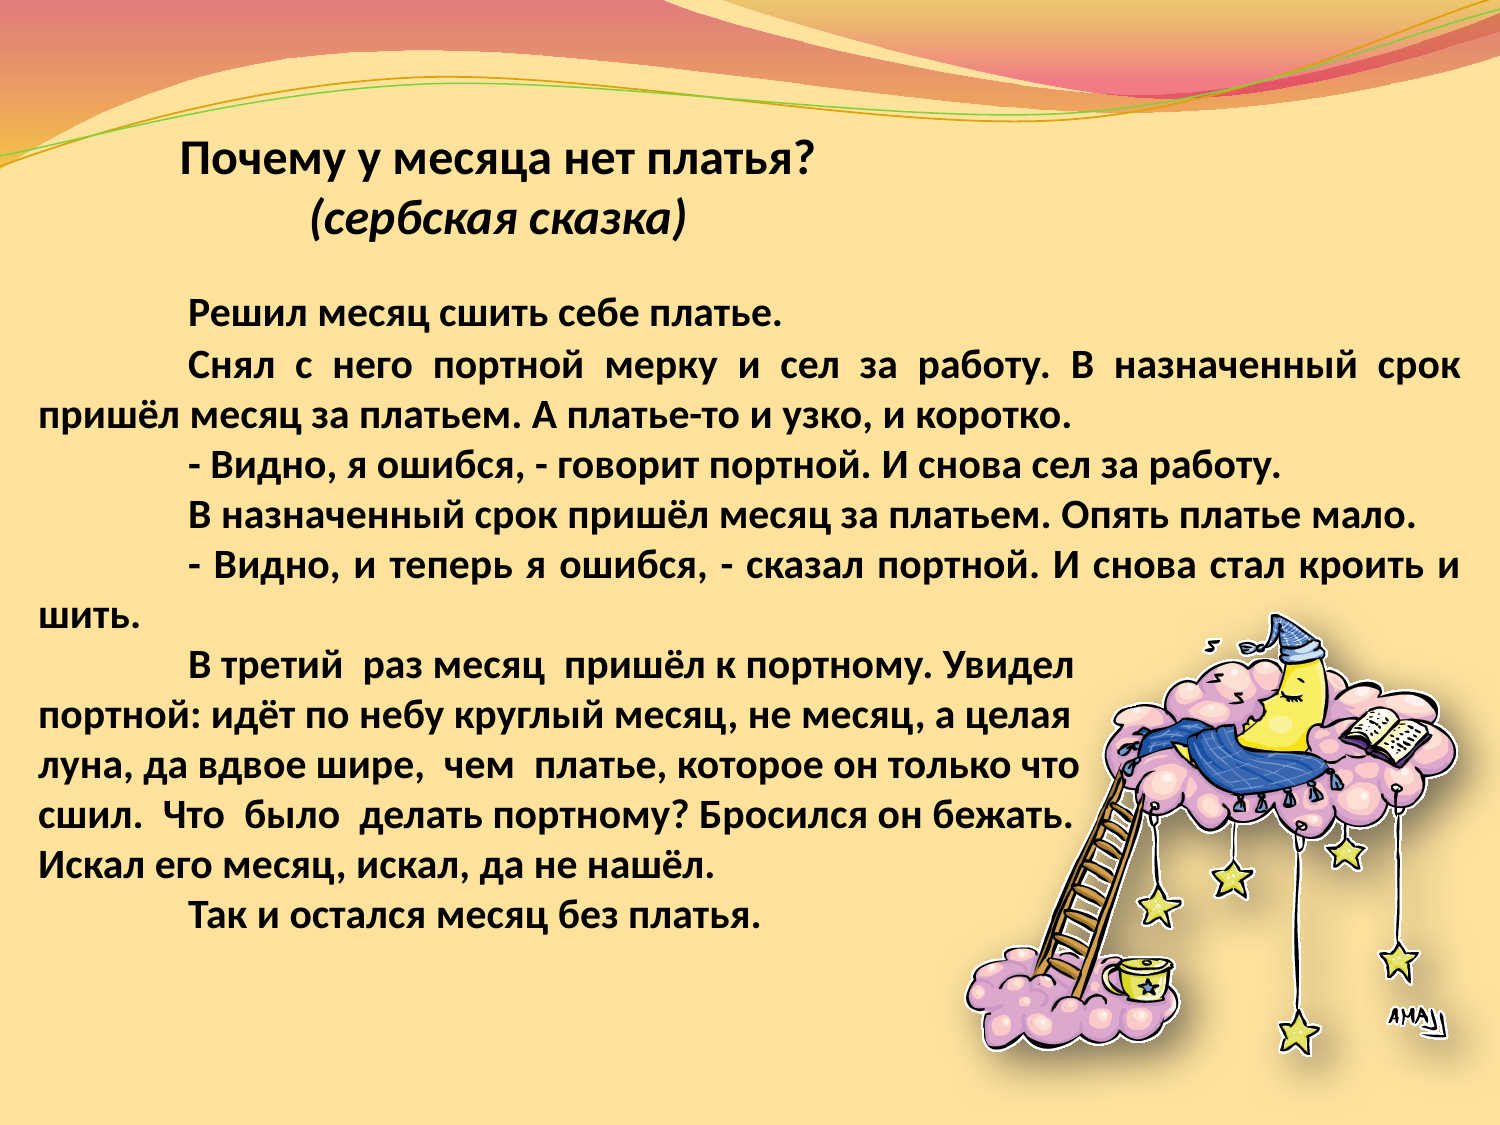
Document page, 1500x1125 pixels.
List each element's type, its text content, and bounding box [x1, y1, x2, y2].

text_box Решил месяц сшить себе платье. Снял с него портной мерку и сел за работу. В назначенный срок пришёл месяц за платьем. А платье-то и узко, и коротко. - Видно, я ошибся, - говорит портной. И снова сел за работу. В назначенный срок пришёл месяц за платьем. Опять платье мало. - Видно, и теперь я ошибся, - сказал портной. И снова стал кроить и шить. В третий раз месяц пришёл к портному. Увидел портной: идёт по небу круглый месяц, не месяц, а целая луна, да вдвое шире, чем платье, которое он только что сшил. Что было делать портному? Бросился он бежать. Искал его месяц, искал, да не нашёл. Так и остался месяц без платья. [23, 269, 1477, 945]
text_box Почему у месяца нет платья? (сербская сказка) [140, 117, 856, 252]
picture [960, 609, 1460, 1059]
